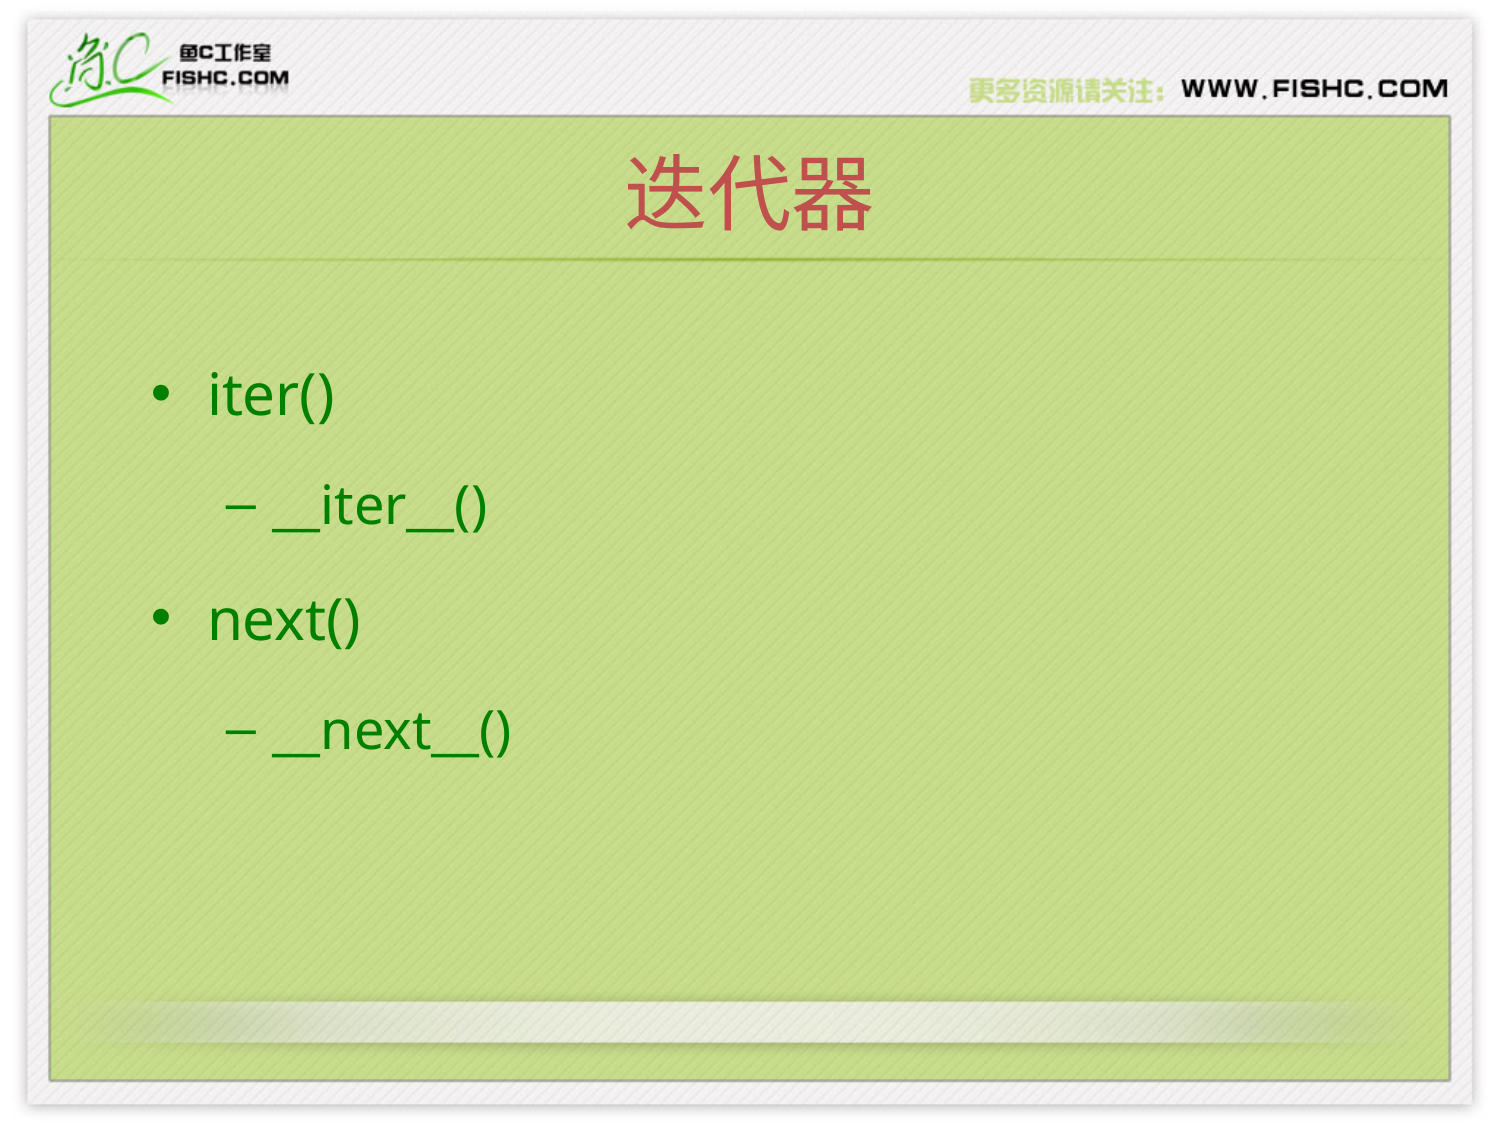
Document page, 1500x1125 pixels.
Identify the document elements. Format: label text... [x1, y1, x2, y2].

picture [0, 0, 1500, 1125]
title 迭代器 [75, 113, 1425, 268]
list iter() __iter__() next() __next__() [135, 314, 1164, 880]
